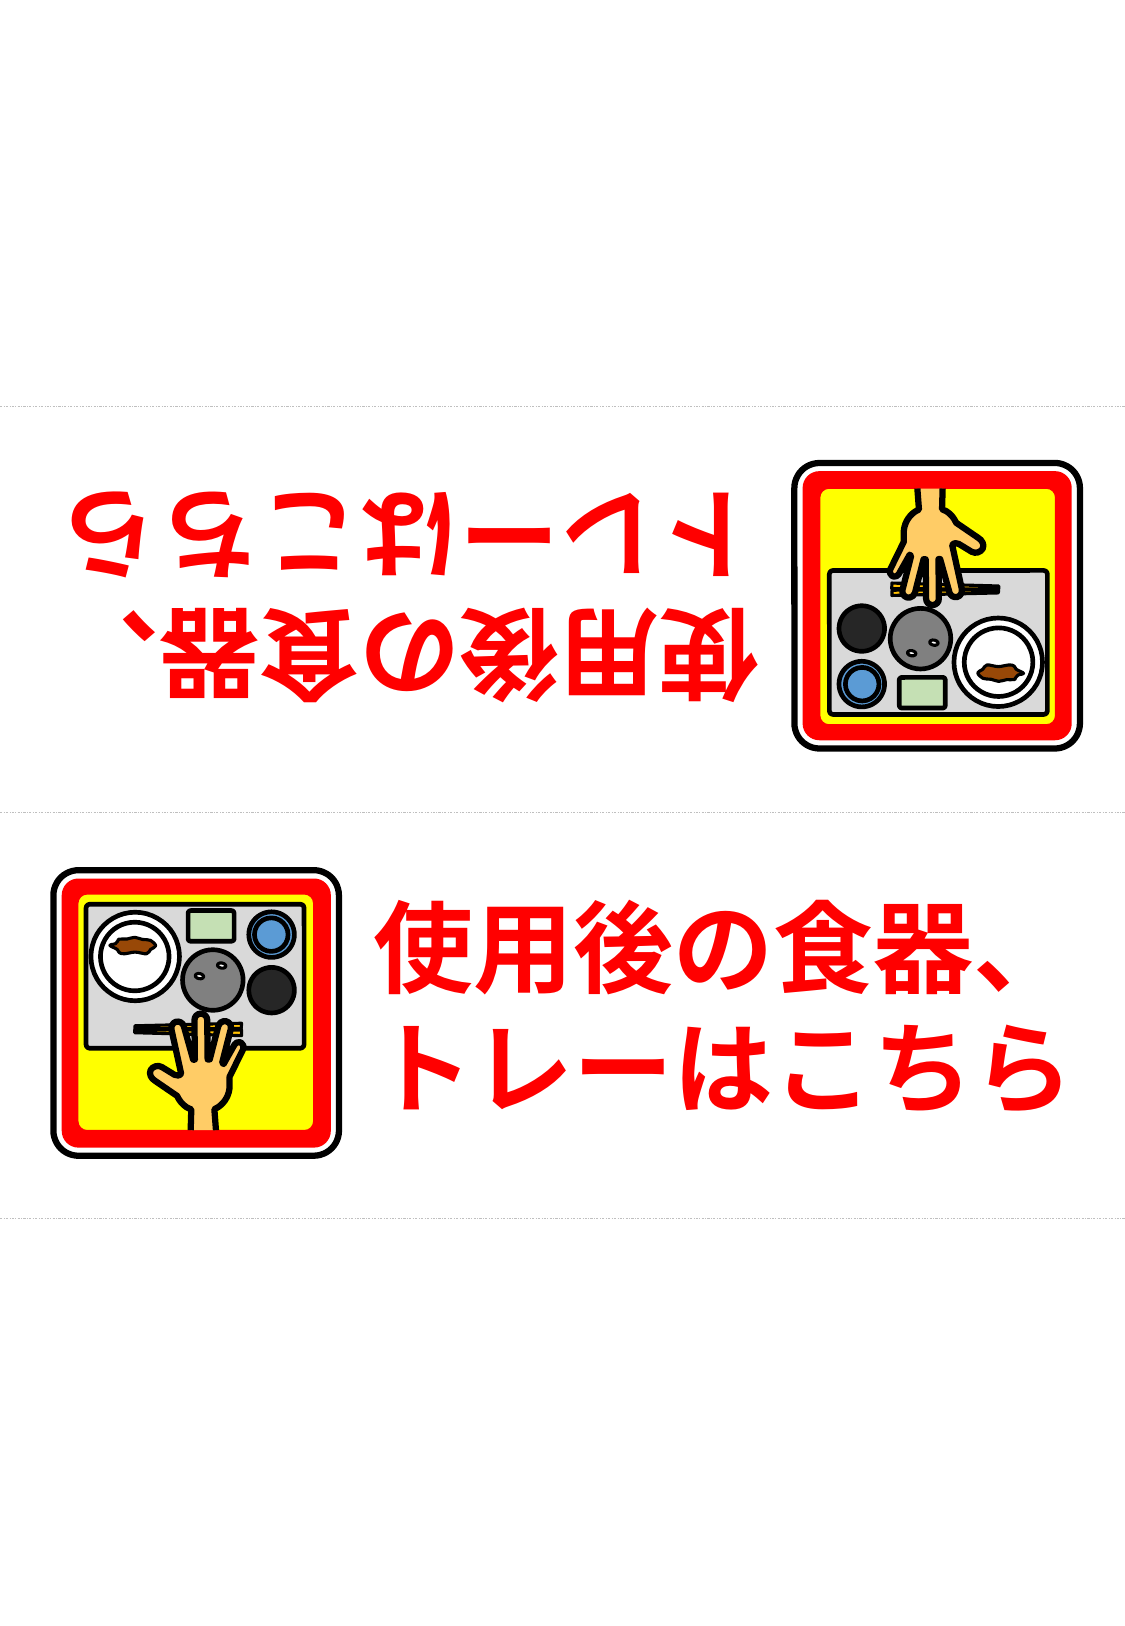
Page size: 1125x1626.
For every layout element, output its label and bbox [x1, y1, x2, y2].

text_box [53, 870, 1093, 1156]
text_box [40, 462, 1080, 749]
